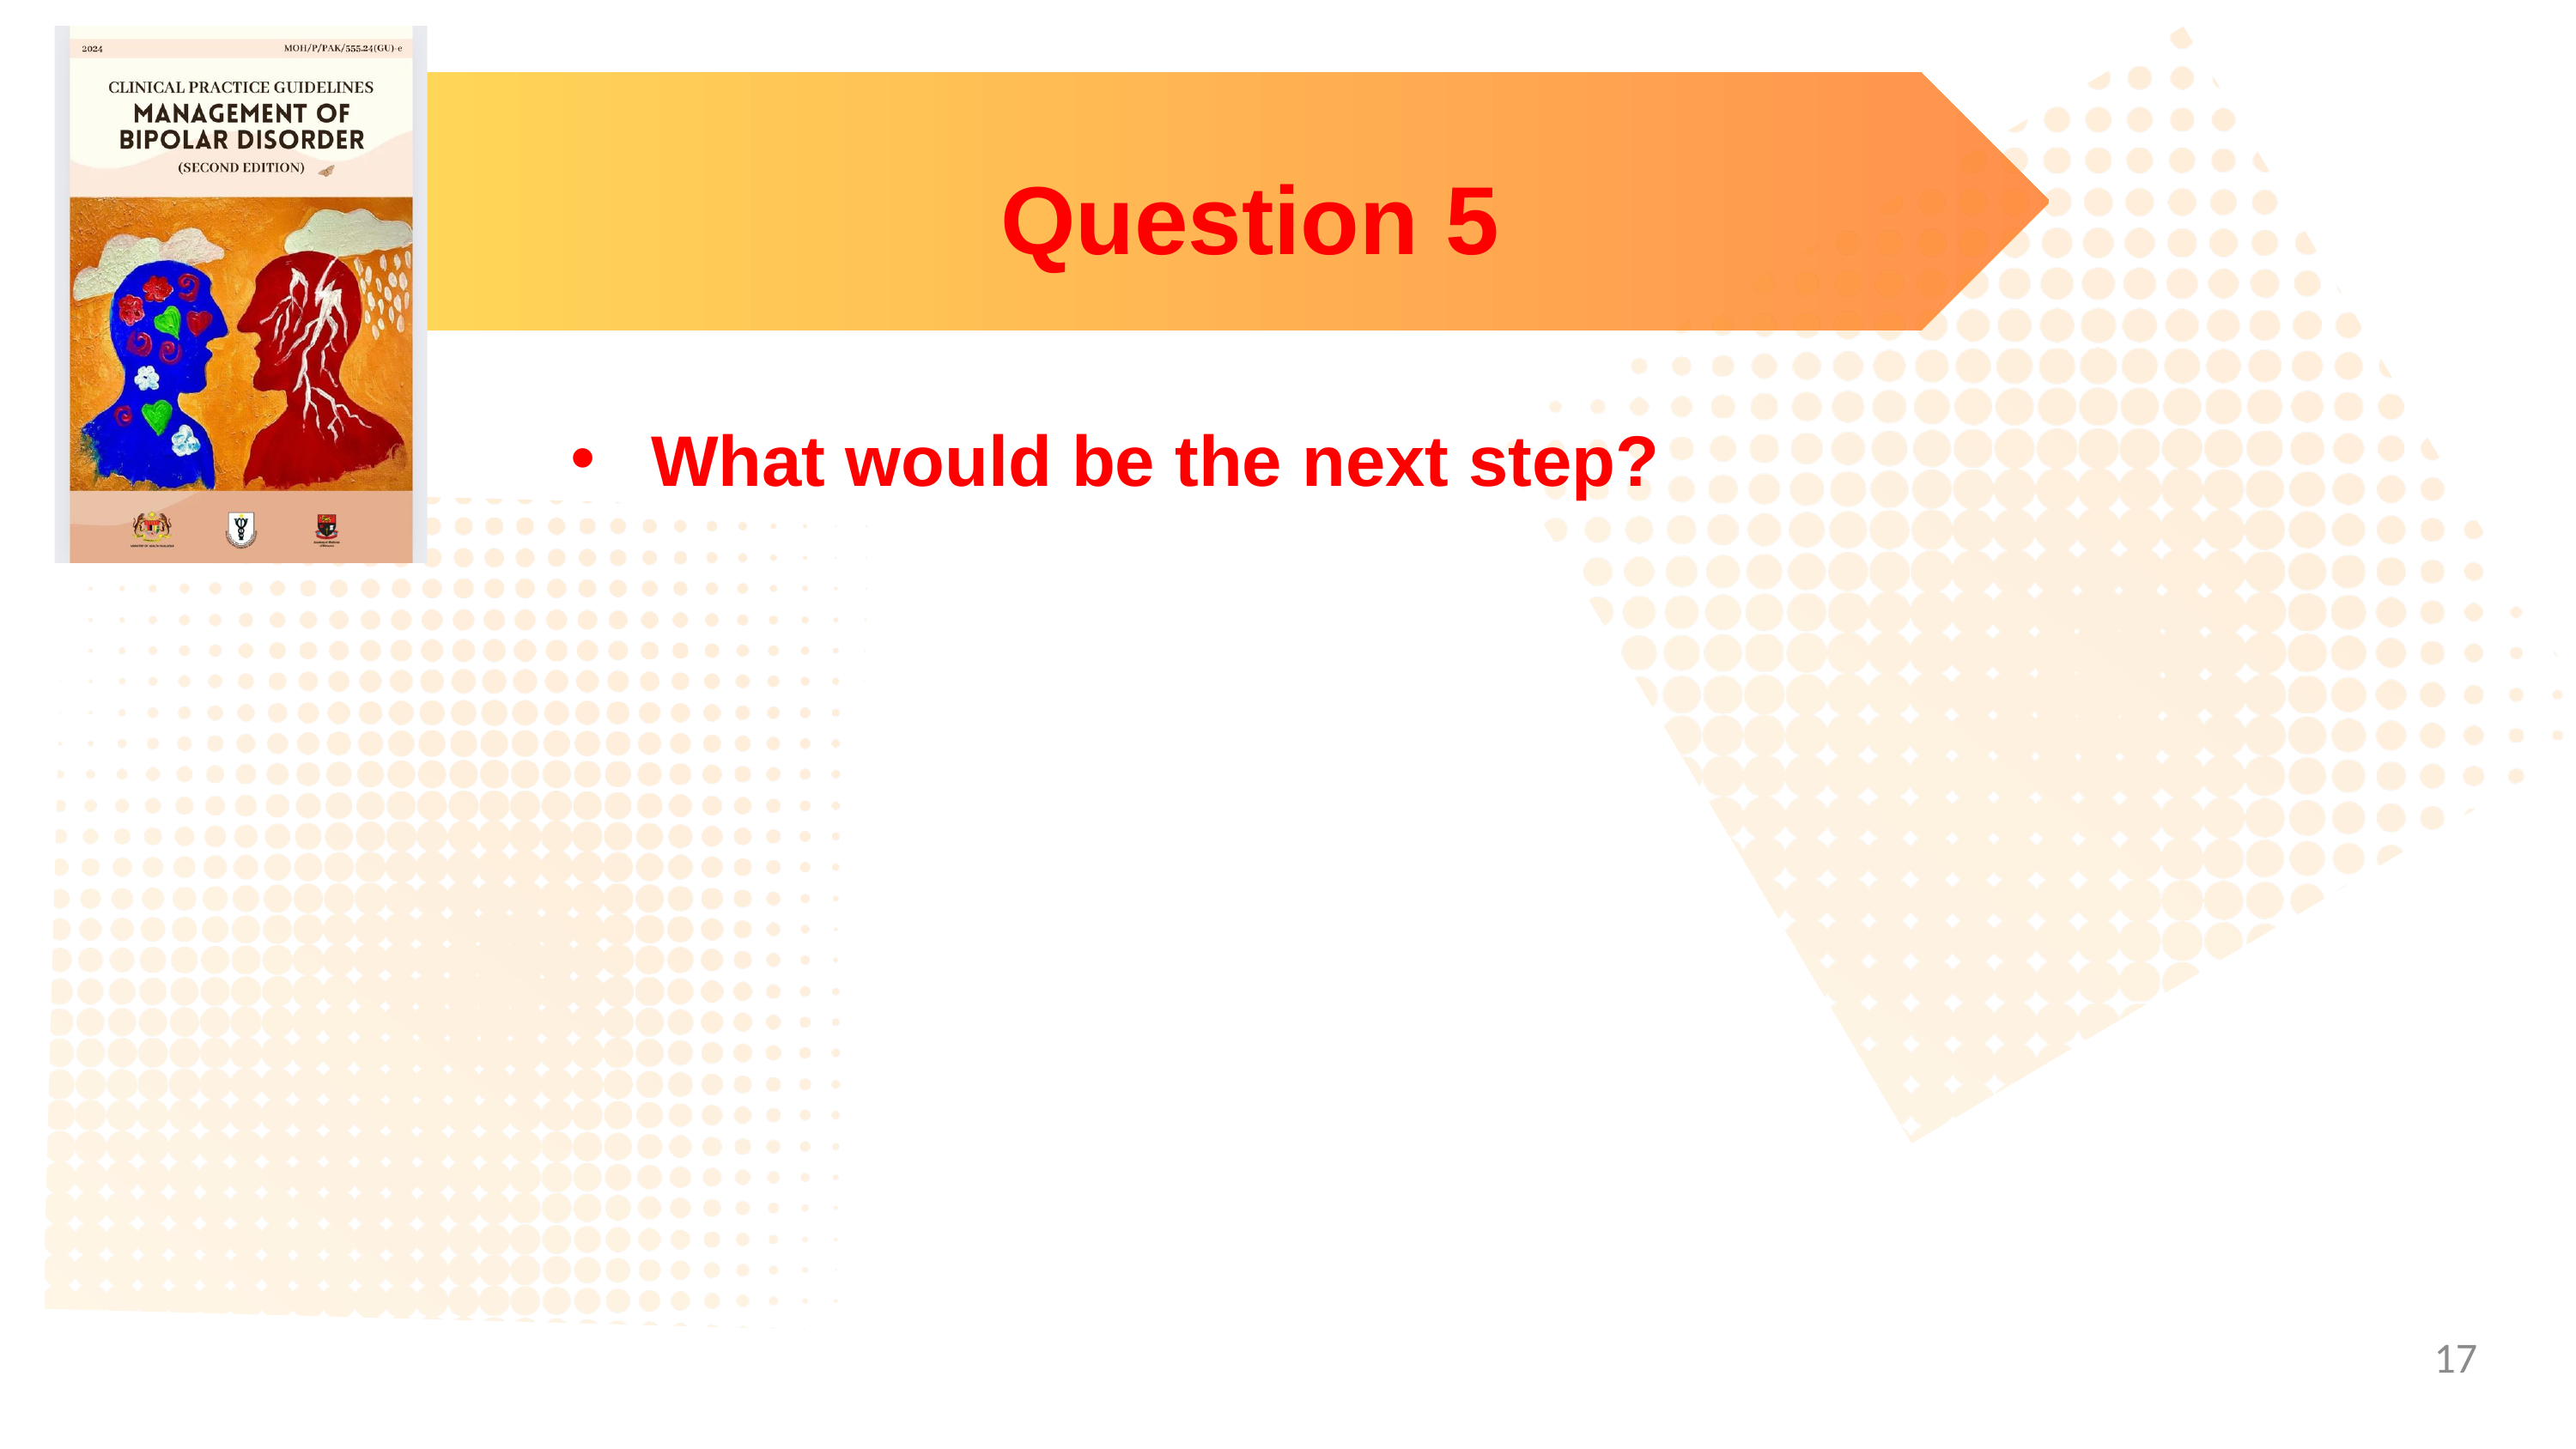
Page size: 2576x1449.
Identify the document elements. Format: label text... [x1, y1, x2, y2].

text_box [240, 72, 2049, 331]
slide_number 17 [2190, 1331, 2490, 1382]
text_box [1534, 26, 2576, 1144]
text_box What would be the next step? [557, 408, 1942, 507]
text_box [43, 496, 870, 1331]
text_box [54, 26, 428, 563]
